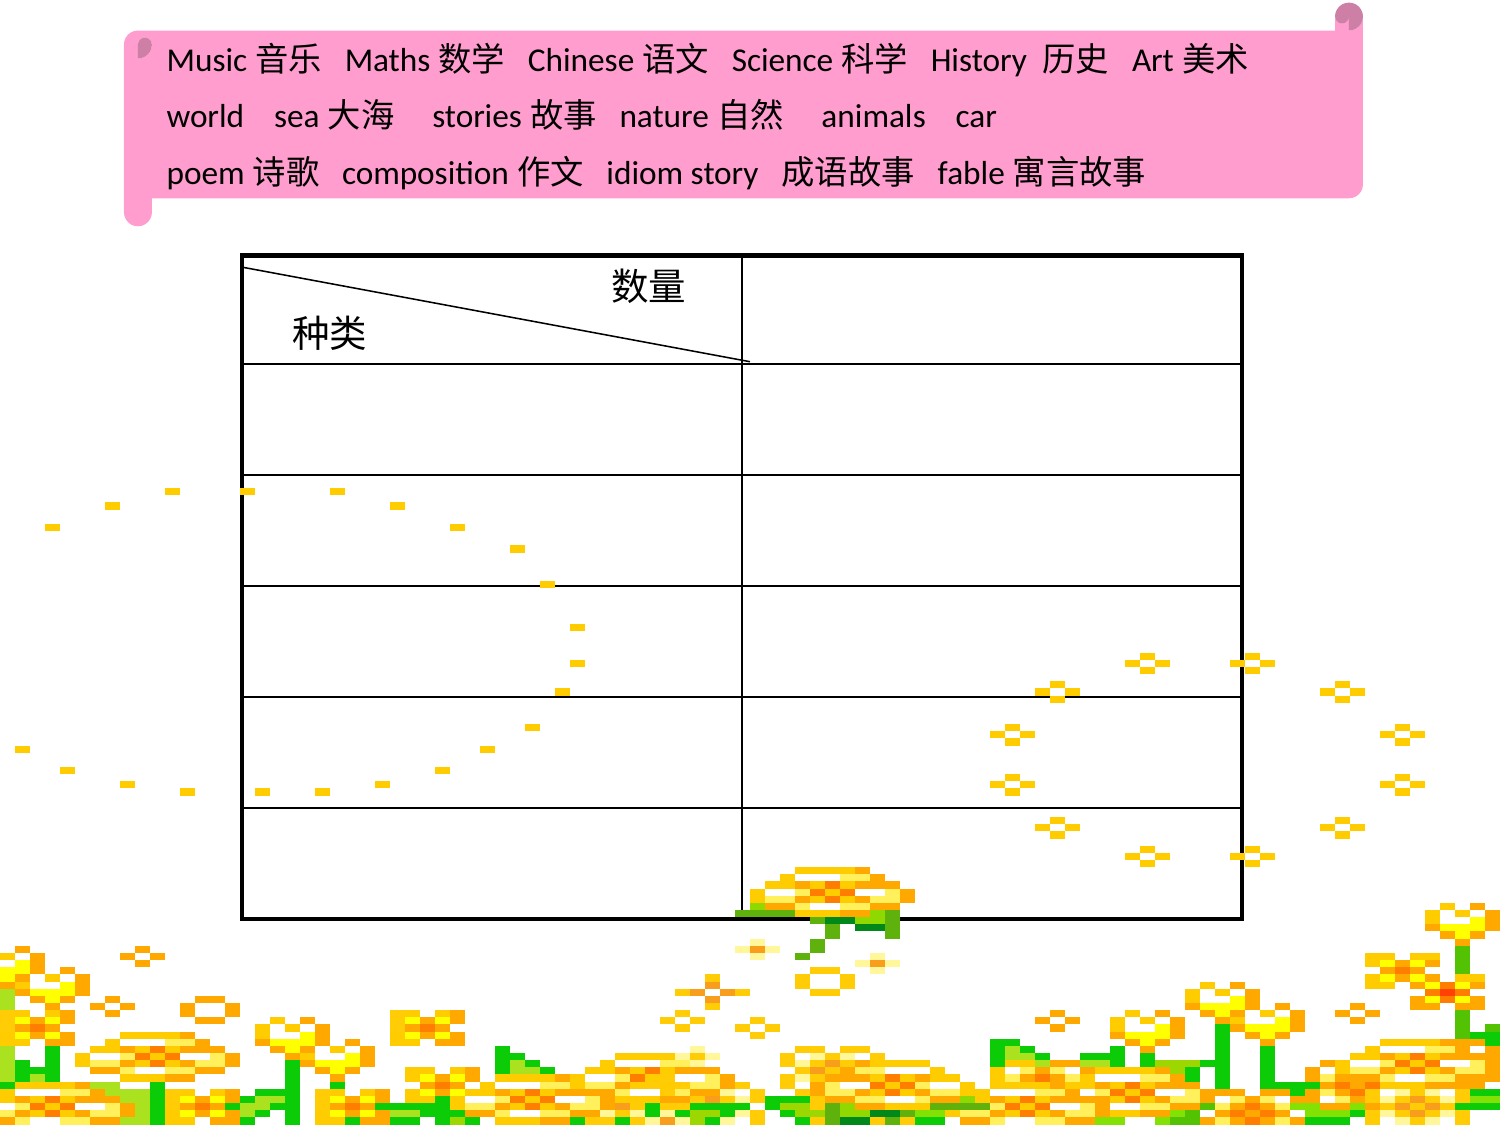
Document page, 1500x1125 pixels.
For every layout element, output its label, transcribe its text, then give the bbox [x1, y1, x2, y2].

picture [0, 266, 1500, 1125]
table_header [244, 258, 596, 265]
table_header [821, 258, 1240, 265]
text_box 数量 [596, 255, 821, 265]
text_box Music音乐 Maths数学 Chinese语文 Science科学 History 历史 Art美术 world sea大海 stories故事 nature自然 animals car poem诗歌 composition作文 idiom story 成语故事 fable寓言故事 [123, 2, 1363, 227]
